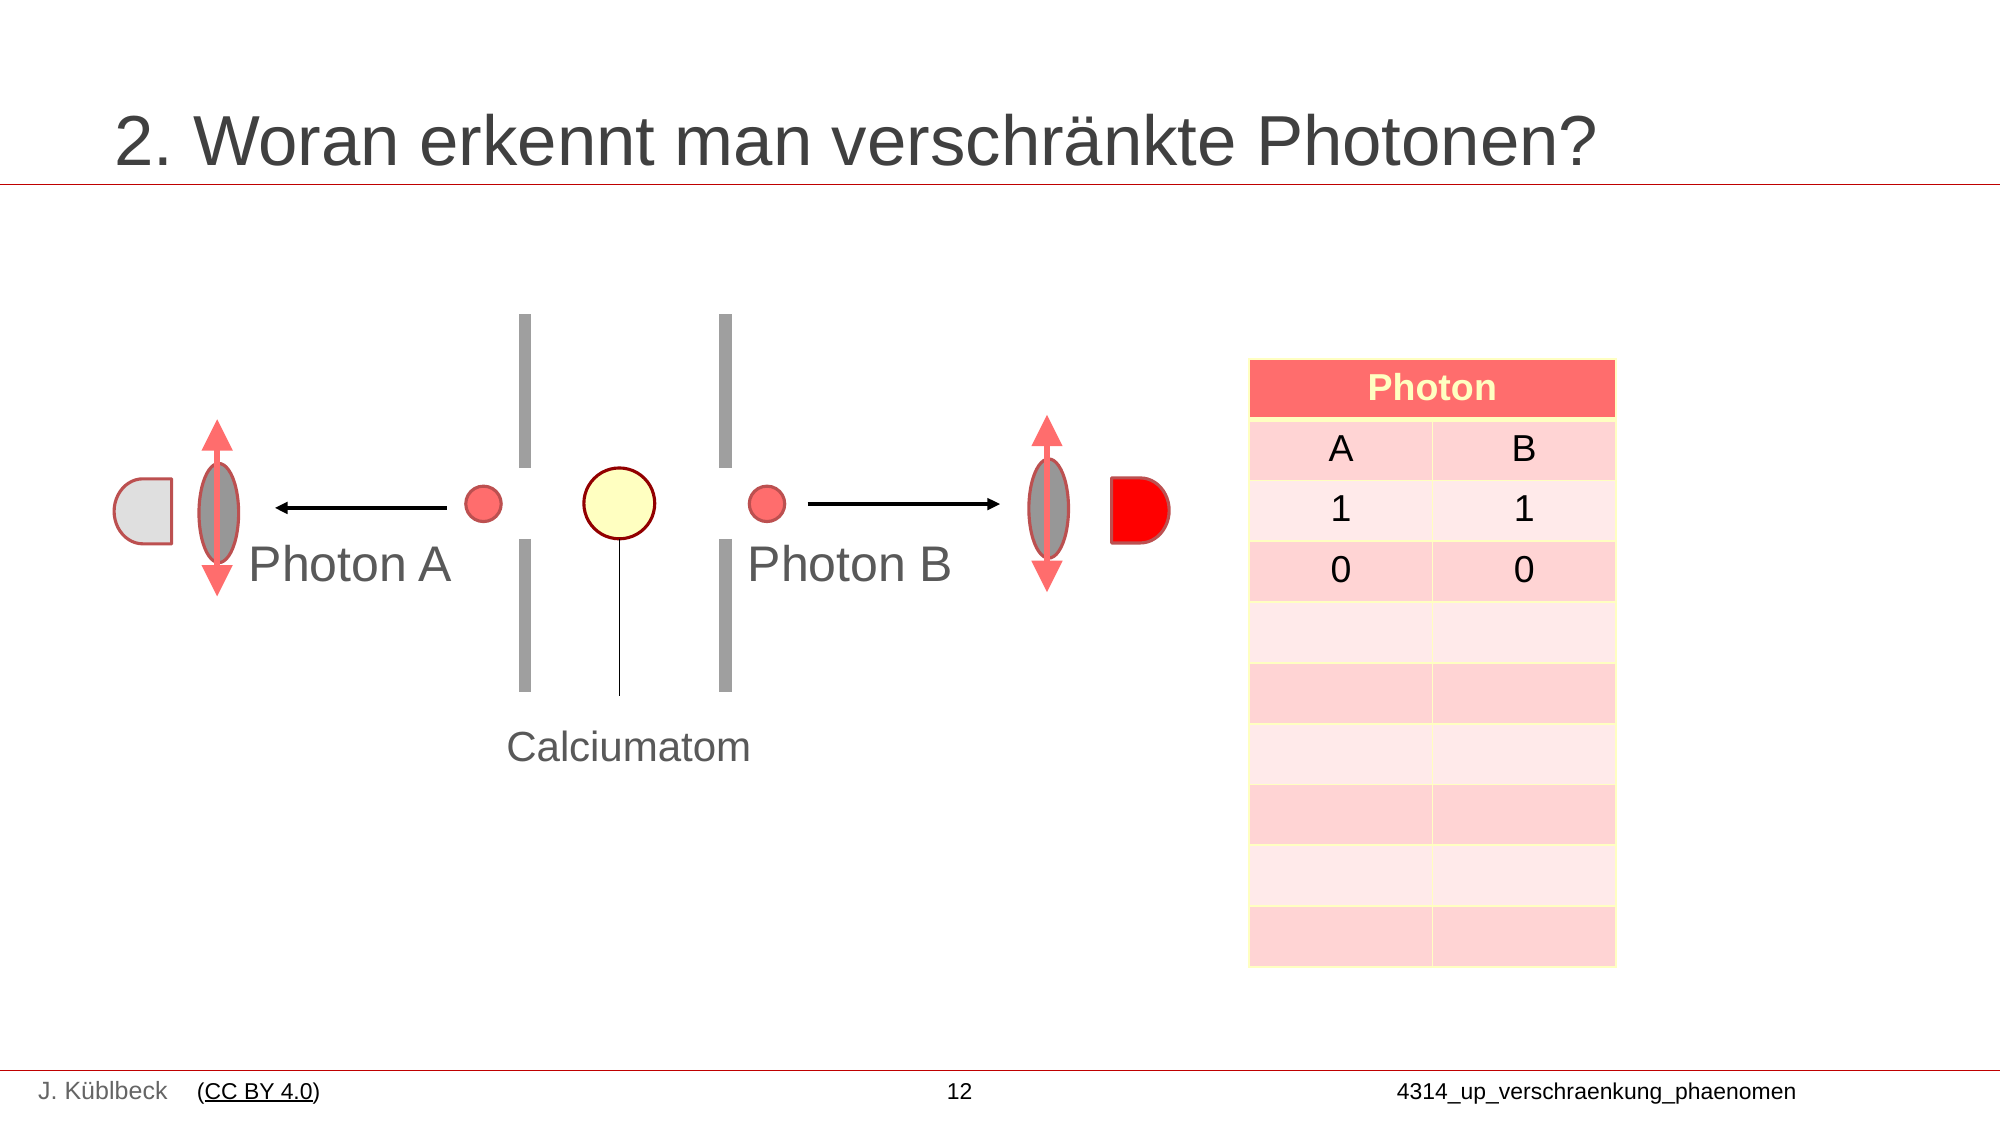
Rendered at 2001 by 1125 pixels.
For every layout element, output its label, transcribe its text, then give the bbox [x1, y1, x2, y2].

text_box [166, 314, 1044, 811]
table_header Photon [1250, 360, 1615, 417]
table_cell [1250, 846, 1432, 905]
table_cell [1250, 603, 1432, 662]
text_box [198, 419, 239, 597]
table_cell 1 [1250, 481, 1432, 540]
table_cell [1250, 664, 1432, 723]
table_cell [1433, 907, 1615, 966]
table_cell [1250, 907, 1432, 966]
table_cell [1250, 725, 1432, 784]
table_cell 1 [1433, 481, 1615, 540]
table_cell B [1433, 422, 1615, 480]
text_box [1110, 476, 1171, 545]
table_cell [1433, 846, 1615, 905]
table_cell [1250, 785, 1432, 844]
title 2. Woran erkennt man verschränkte Photonen? [99, 90, 1900, 185]
table_cell A [1250, 422, 1432, 480]
table_cell [1433, 603, 1615, 662]
text_box [112, 477, 159, 546]
table_cell 0 [1250, 542, 1432, 601]
table_cell 0 [1433, 542, 1615, 601]
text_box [1028, 414, 1069, 593]
table_cell [1433, 785, 1615, 844]
table_cell [1433, 725, 1615, 784]
table_cell [1433, 664, 1615, 723]
